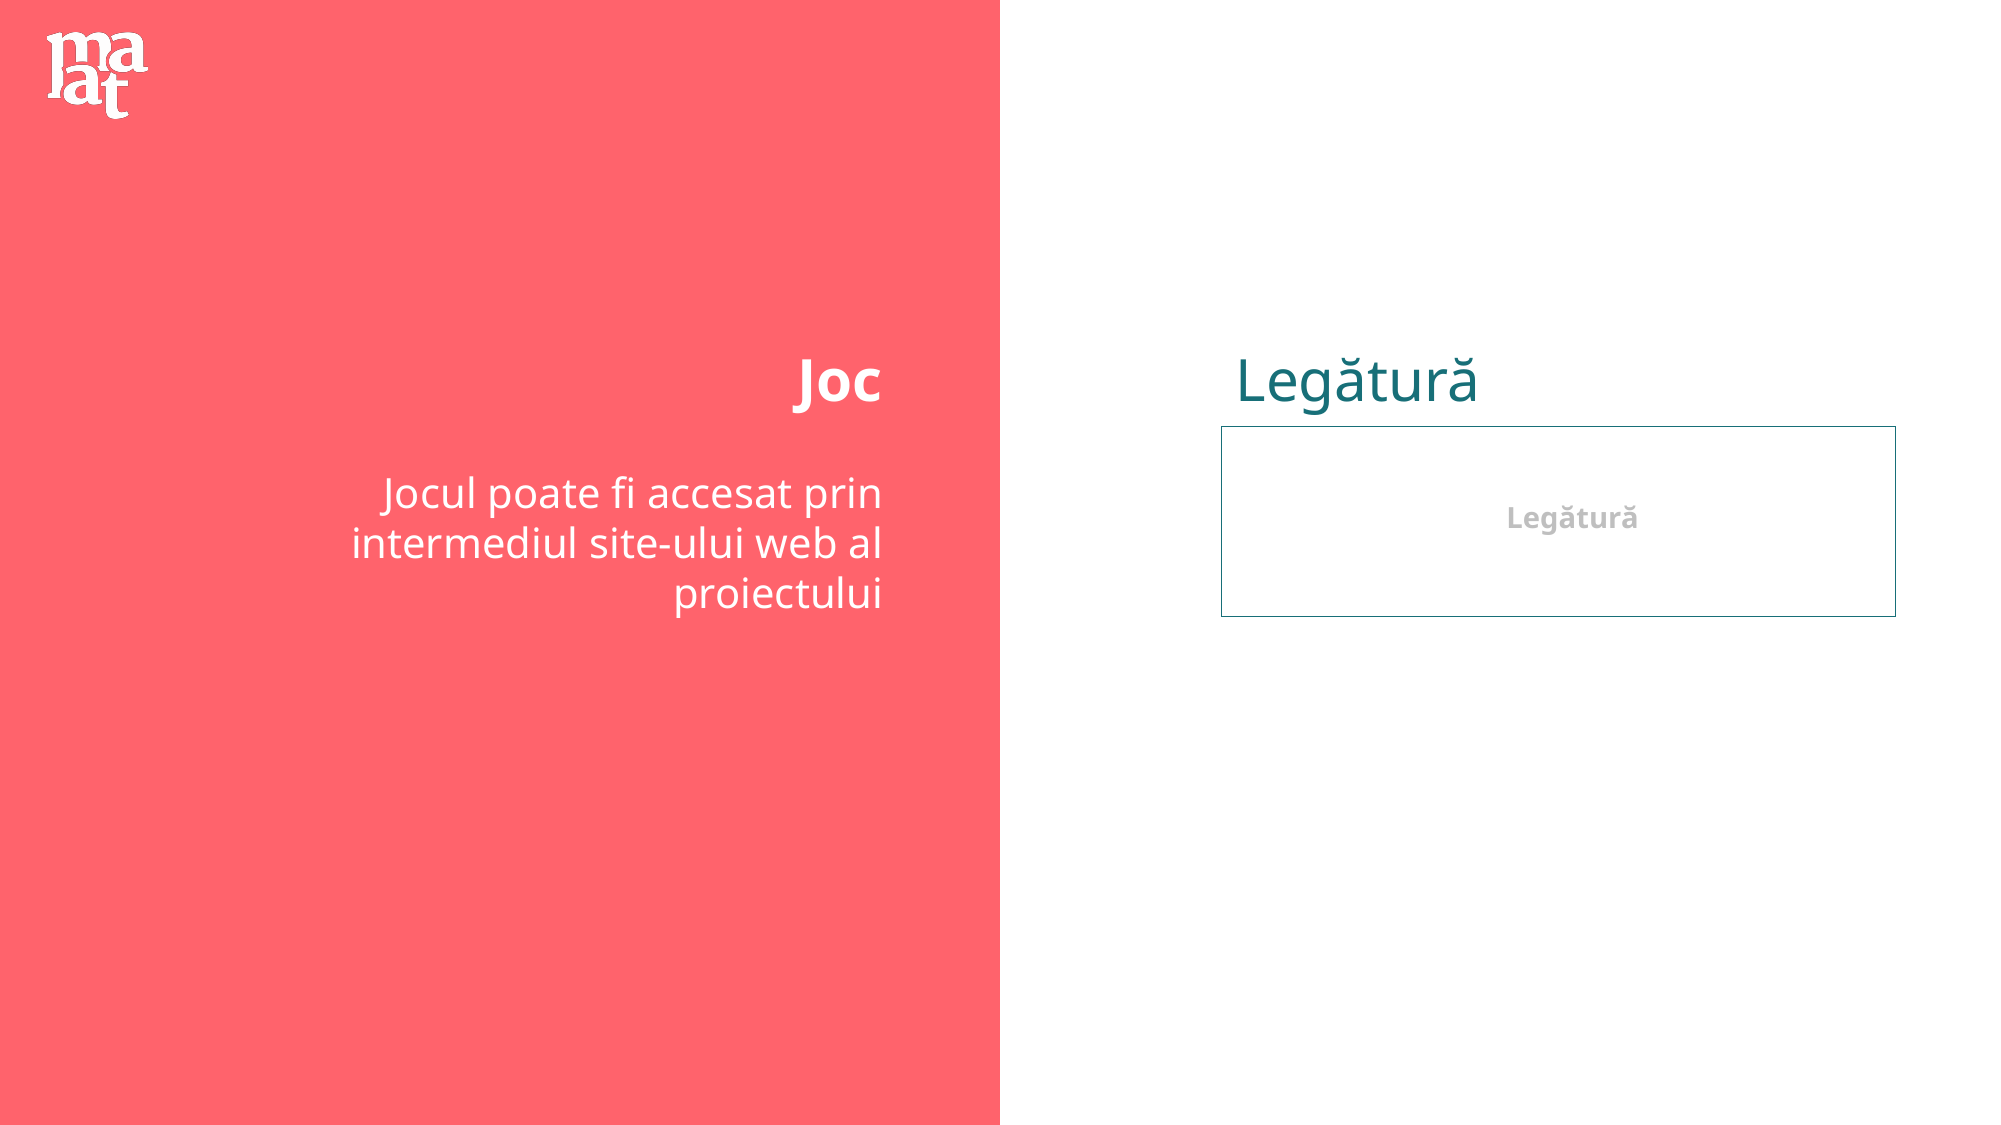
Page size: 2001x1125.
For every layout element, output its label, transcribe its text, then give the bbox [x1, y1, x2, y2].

picture [47, 32, 149, 120]
text_box Legătură [1220, 335, 1721, 421]
text_box Joc [220, 335, 898, 421]
text_box [0, 0, 1001, 1125]
text_box Jocul poate fi accesat prin intermediul site-ului web al proiectului [147, 459, 898, 625]
text_box [1219, 425, 1897, 618]
